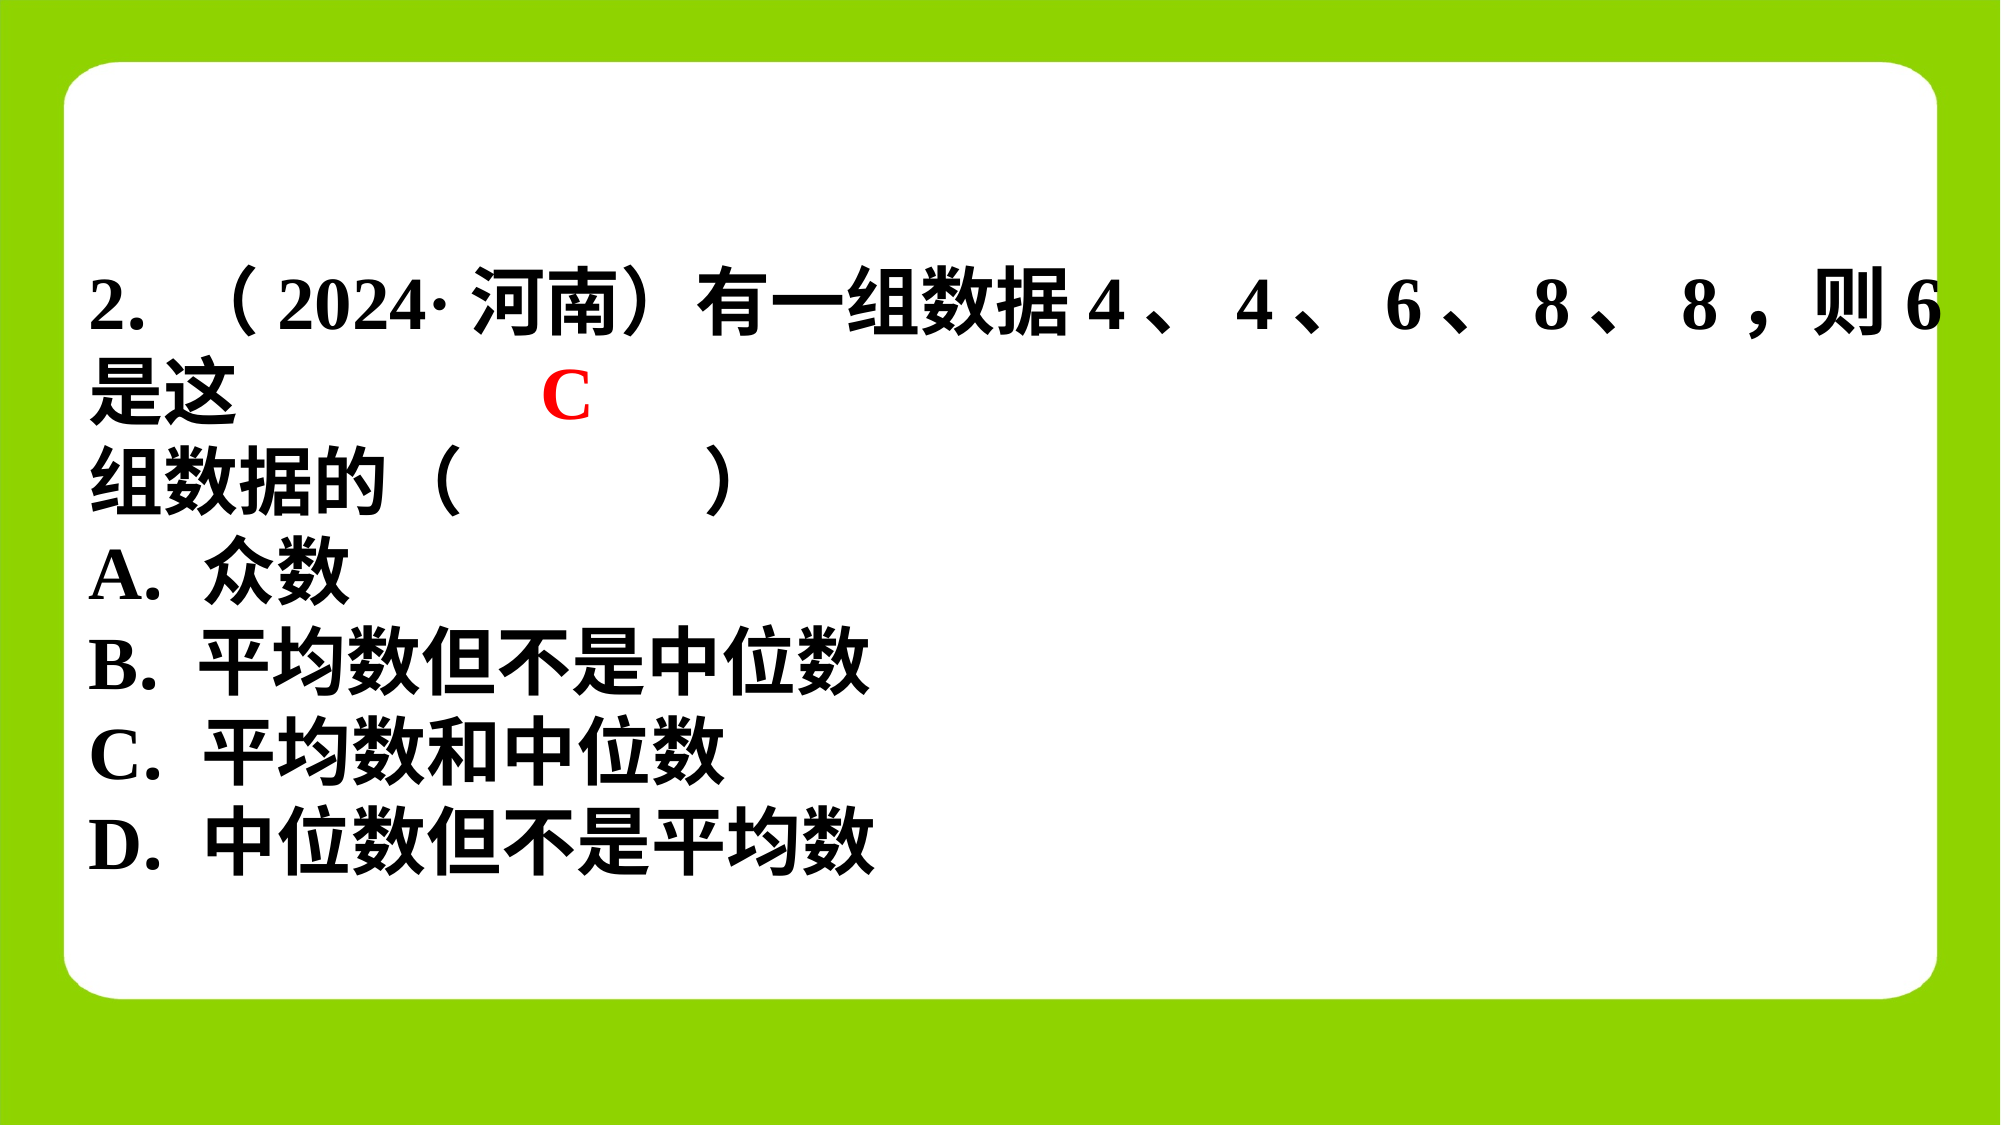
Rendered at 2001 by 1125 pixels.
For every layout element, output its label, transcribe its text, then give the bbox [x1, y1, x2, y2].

text_box C [525, 336, 610, 443]
text_box 2. （2024·河南）有一组数据4、4、6、8、8，则6是这 组数据的（ C ） A. 众数 B. 平均数但不是中位数 C. 平均数和中位数 D. 中位数但不是平均数 [88, 254, 1974, 871]
picture [0, 0, 2001, 1125]
